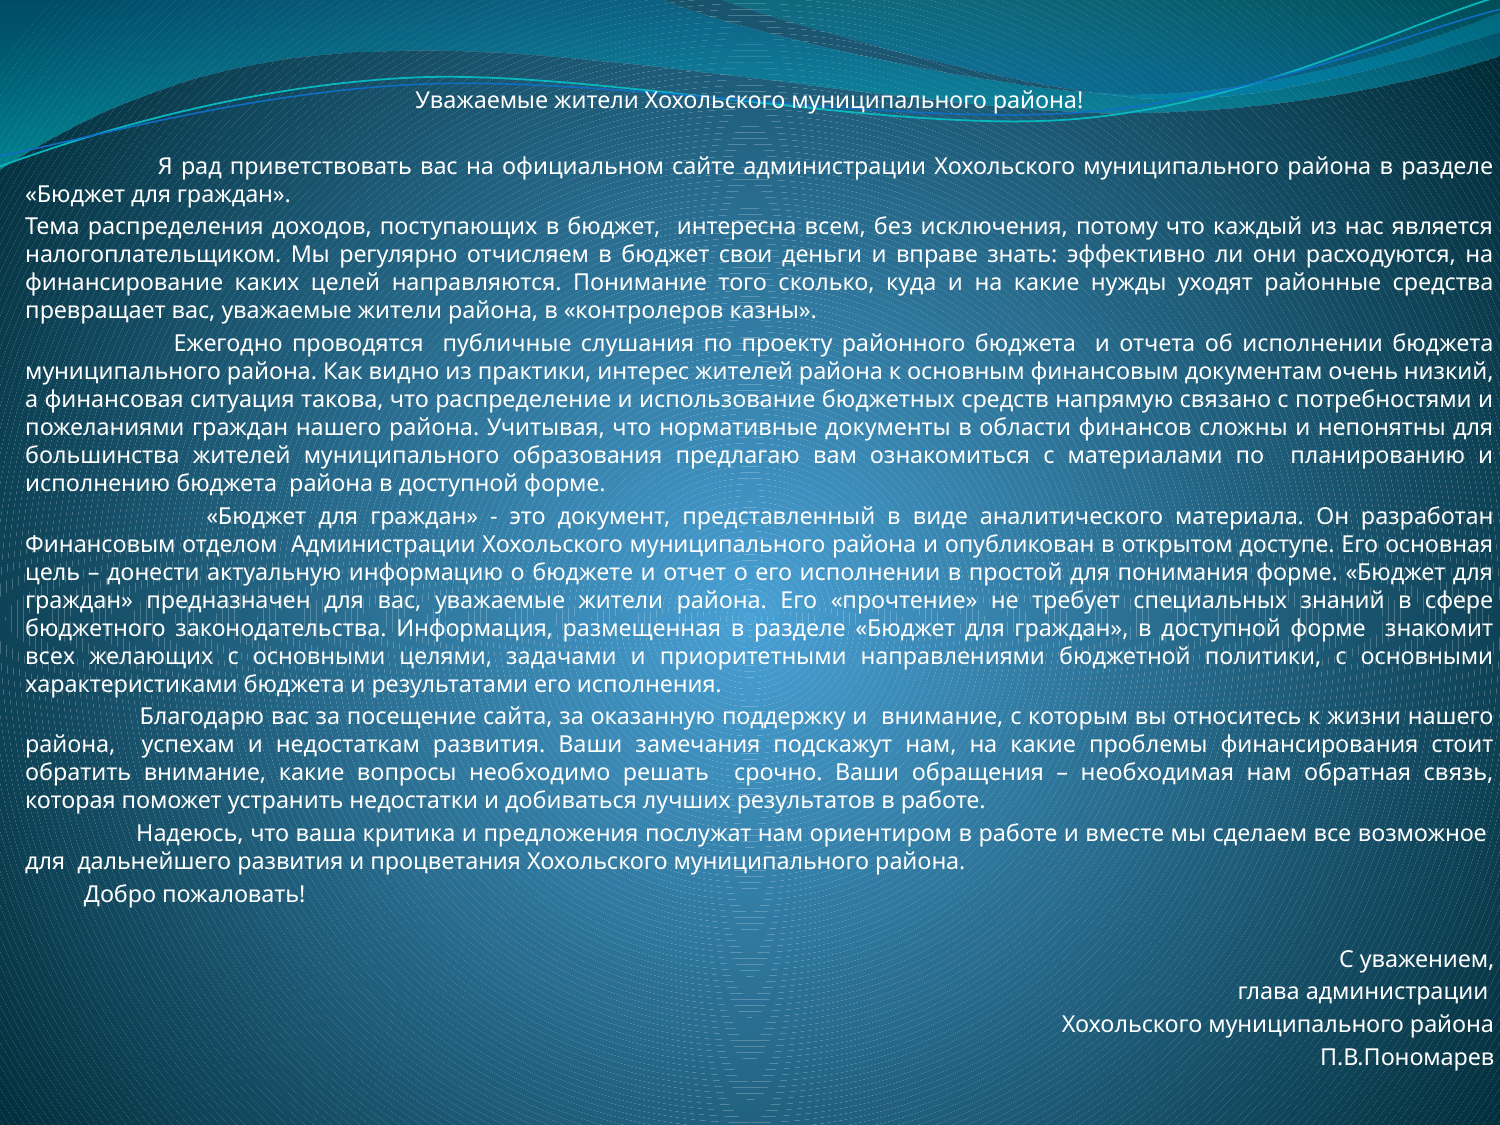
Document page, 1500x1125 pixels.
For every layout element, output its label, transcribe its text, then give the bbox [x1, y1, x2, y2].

subtitle Уважаемые жители Хохольского муниципального района! Я рад приветствовать вас на официальном сайте администрации Хохольского муниципального района в разделе «Бюджет для граждан». Тема распределения доходов, поступающих в бюджет, интересна всем, без исключения, потому что каждый из нас является налогоплательщиком. Мы регулярно отчисляем в бюджет свои деньги и вправе знать: эффективно ли они расходуются, на финансирование каких целей направляются. Понимание того сколько, куда и на какие нужды уходят районные средства превращает вас, уважаемые жители района, в «контролеров казны». Ежегодно проводятся публичные слушания по проекту районного бюджета и отчета об исполнении бюджета муниципального района. Как видно из практики, интерес жителей района к основным финансовым документам очень низкий, а финансовая ситуация такова, что распределение и использование бюджетных средств напрямую связано с потребностями и пожеланиями граждан нашего района. Учитывая, что нормативные документы в области финансов сложны и непонятны для большинства жителей муниципального образования предлагаю вам ознакомиться с материалами по планированию и исполнению бюджета района в доступной форме. «Бюджет для граждан» - это документ, представленный в виде аналитического материала. Он разработан Финансовым отделом Администрации Хохольского муниципального района и опубликован в открытом доступе. Его основная цель – донести актуальную информацию о бюджете и отчет о его исполнении в простой для понимания форме. «Бюджет для граждан» предназначен для вас, уважаемые жители района. Его «прочтение» не требует специальных знаний в сфере бюджетного законодательства. Информация, размещенная в разделе «Бюджет для граждан», в доступной форме знакомит всех желающих с основными целями, задачами и приоритетными направлениями бюджетной политики, с основными характеристиками бюджета и результатами его исполнения. Благодарю вас за посещение сайта, за оказанную поддержку и внимание, с которым вы относитесь к жизни нашего района, успехам и недостаткам развития. Ваши замечания подскажут нам, на какие проблемы финансирования стоит обратить внимание, какие вопросы необходимо решать срочно. Ваши обращения – необходимая нам обратная связь, которая поможет устранить недостатки и добиваться лучших результатов в работе. Надеюсь, что ваша критика и предложения послужат нам ориентиром в работе и вместе мы сделаем все возможное для дальнейшего развития и процветания Хохольского муниципального района. Добро пожаловать! С уважением, глава администрации Хохольского муниципального района П.В.Пономарев [0, 0, 1500, 1125]
